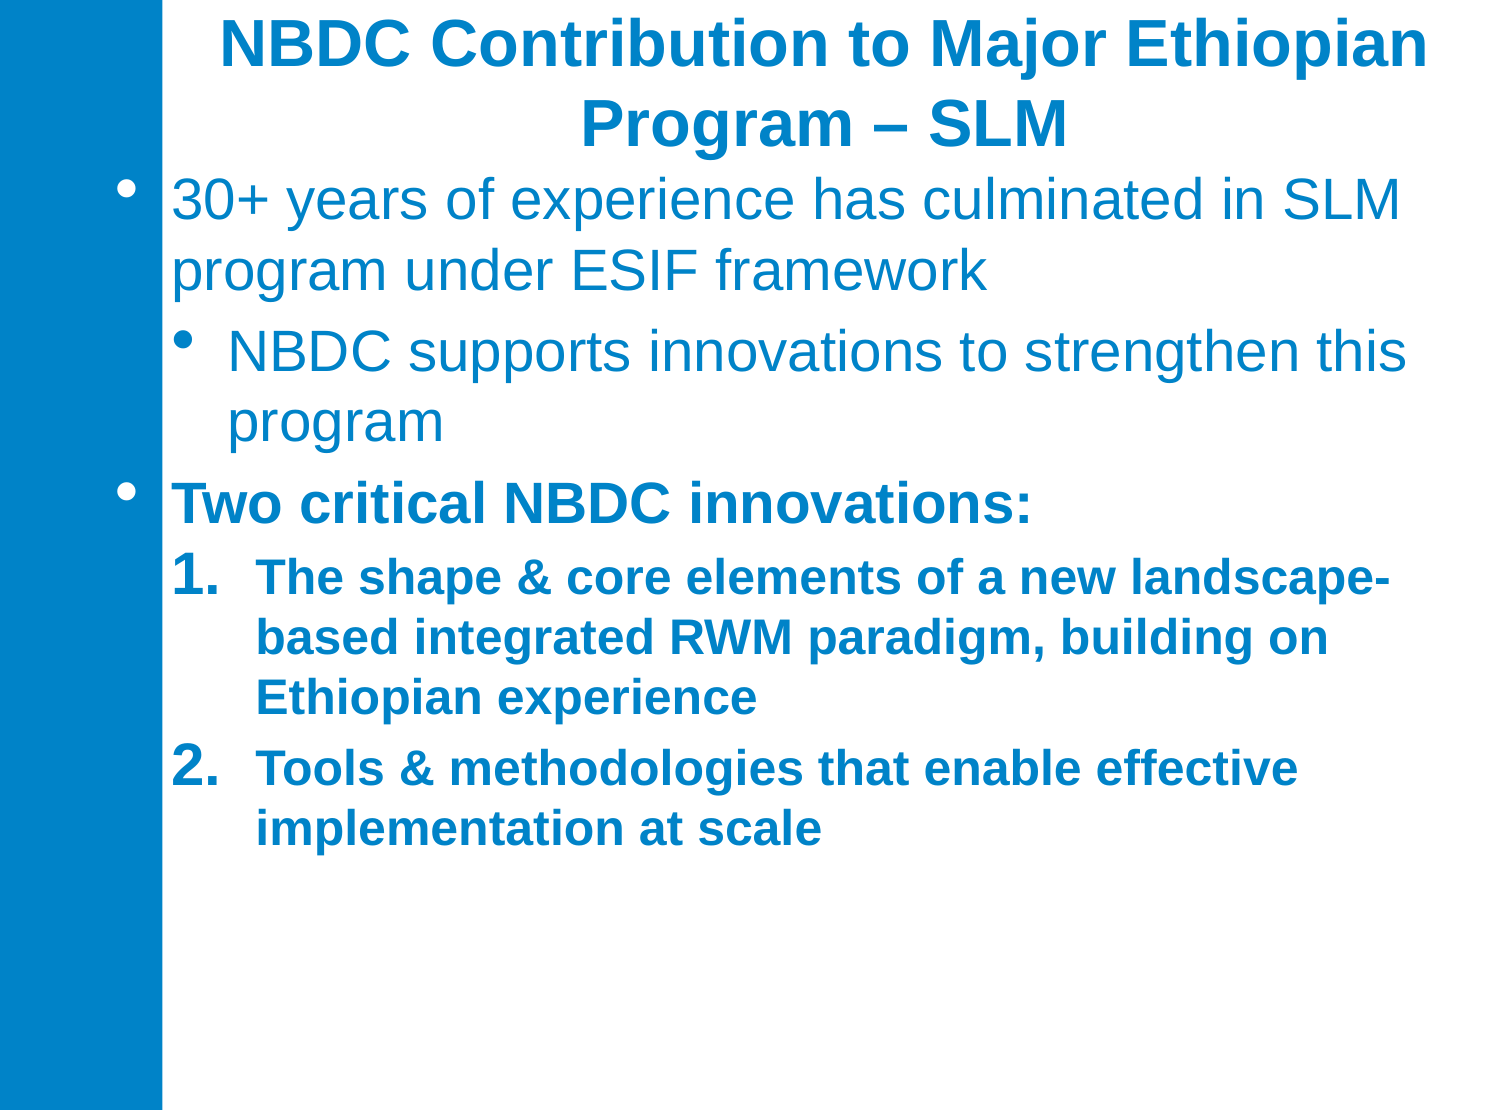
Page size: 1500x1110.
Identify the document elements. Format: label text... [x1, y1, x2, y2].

list 30+ years of experience has culminated in SLM program under ESIF framework NBDC supports innovations to strengthen this program Two critical NBDC innovations: The shape & core elements of a new landscape-based integrated RWM paradigm, building on Ethiopian experience Tools & methodologies that enable effective implementation at scale [99, 154, 1475, 1061]
title NBDC Contribution to Major Ethiopian Program – SLM [150, 0, 1500, 161]
